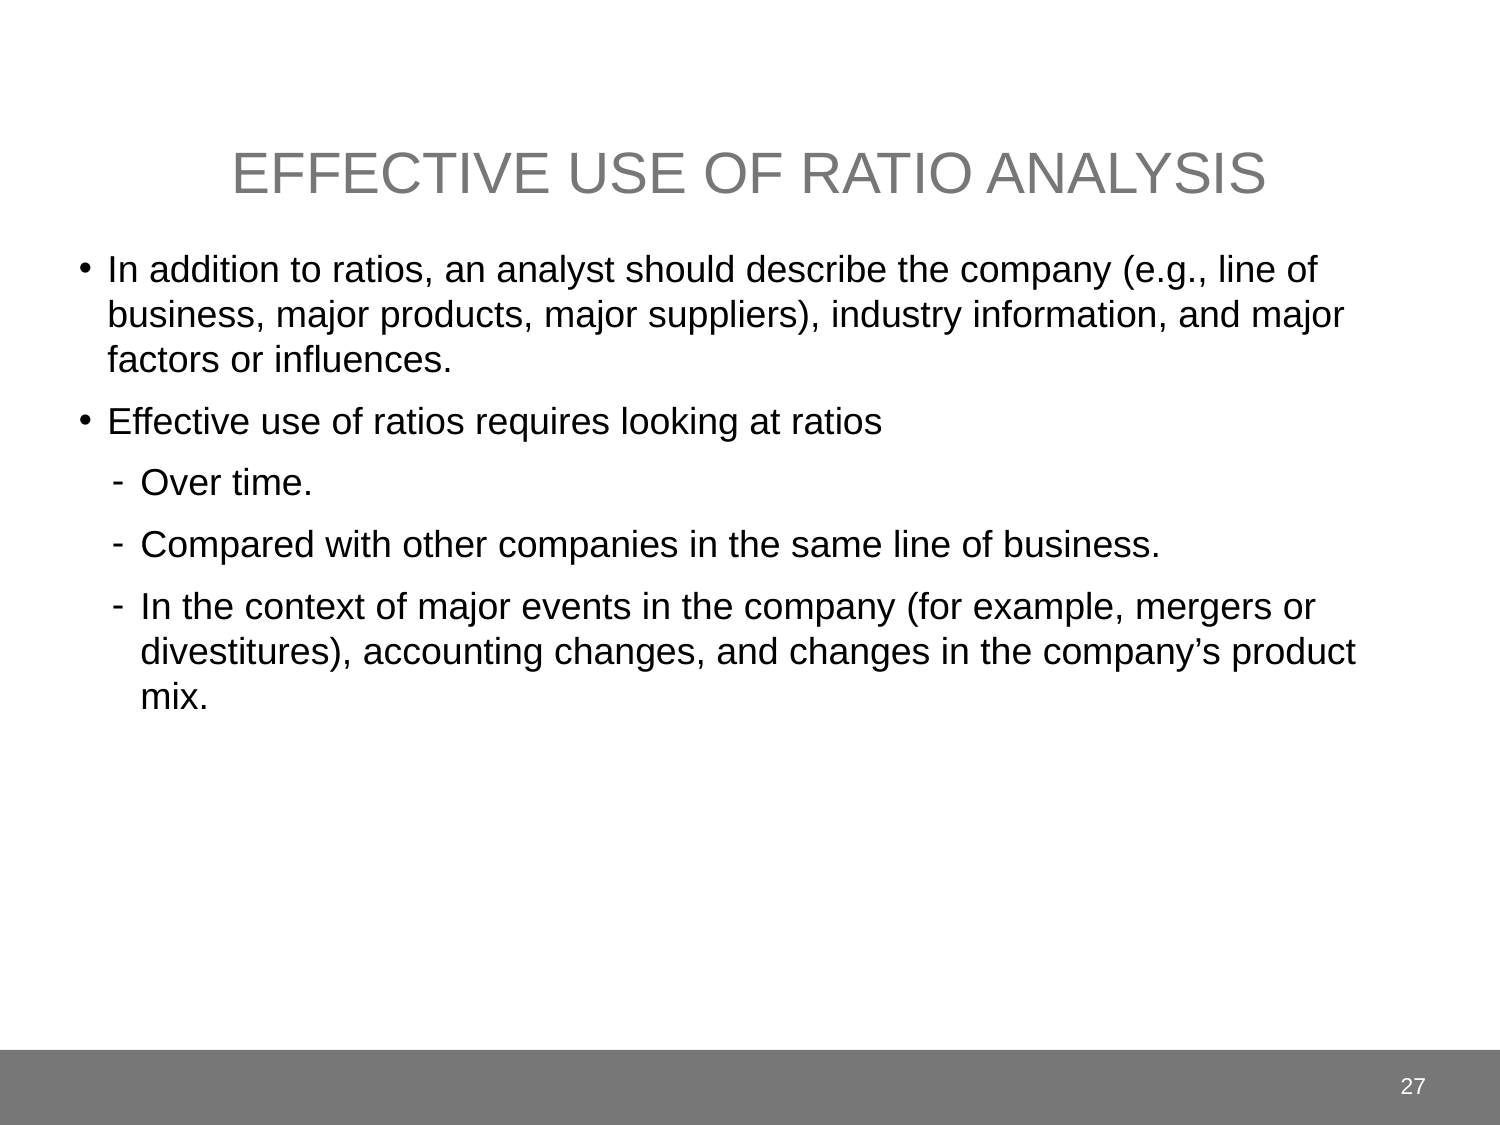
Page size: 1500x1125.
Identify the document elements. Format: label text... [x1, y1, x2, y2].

title Effective Use of Ratio Analysis [62, 24, 1437, 213]
slide_number 27 [1312, 1055, 1442, 1116]
list In addition to ratios, an analyst should describe the company (e.g., line of business, major products, major suppliers), industry information, and major factors or influences. Effective use of ratios requires looking at ratios Over time. Compared with other companies in the same line of business. In the context of major events in the company (for example, mergers or divestitures), accounting changes, and changes in the company’s product mix. [62, 237, 1437, 1013]
